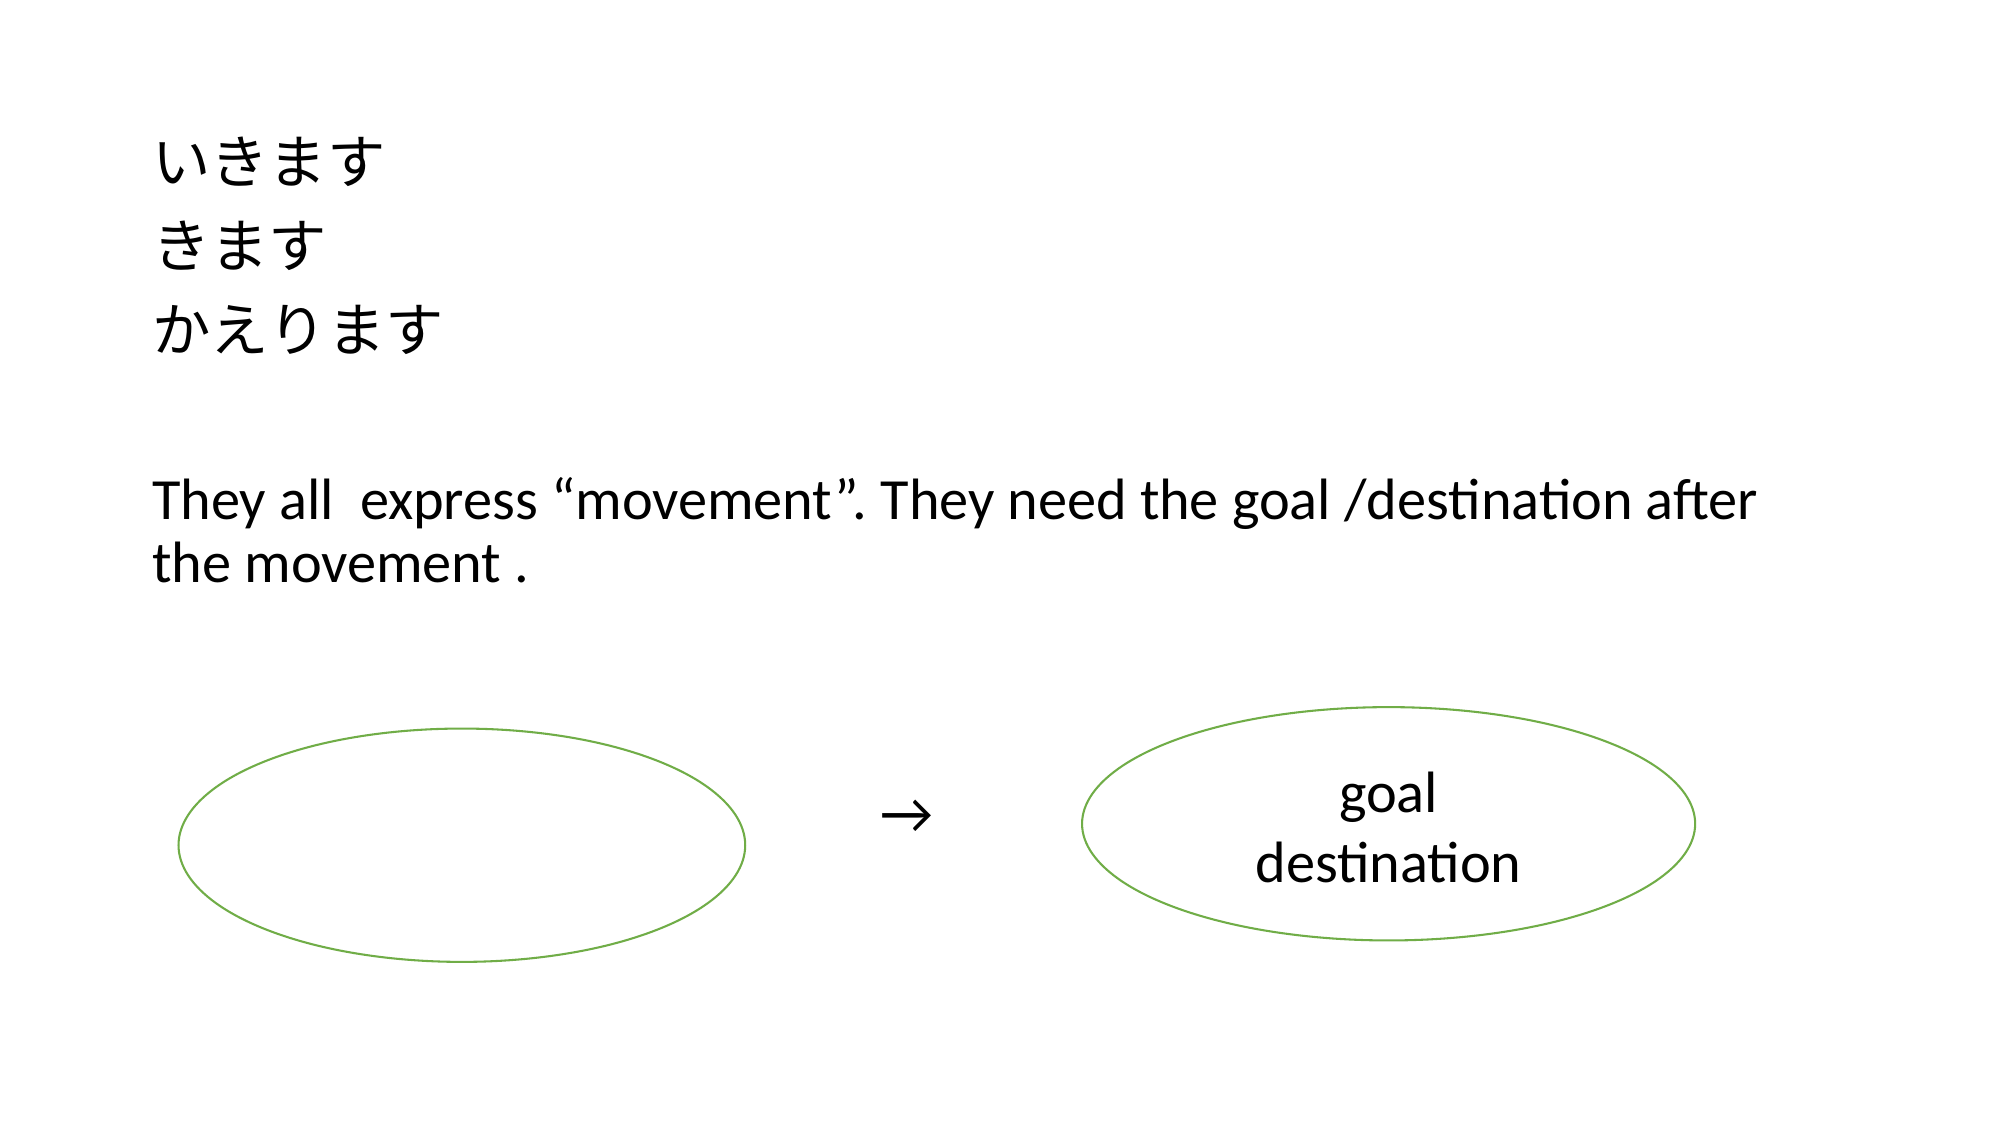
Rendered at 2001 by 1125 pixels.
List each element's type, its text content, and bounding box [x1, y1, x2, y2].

text_box [177, 727, 747, 963]
list いきます きます かえります They all express “movement”. They need the goal /destination after the movement . → [137, 126, 1863, 1066]
text_box goal destination [1081, 706, 1697, 942]
